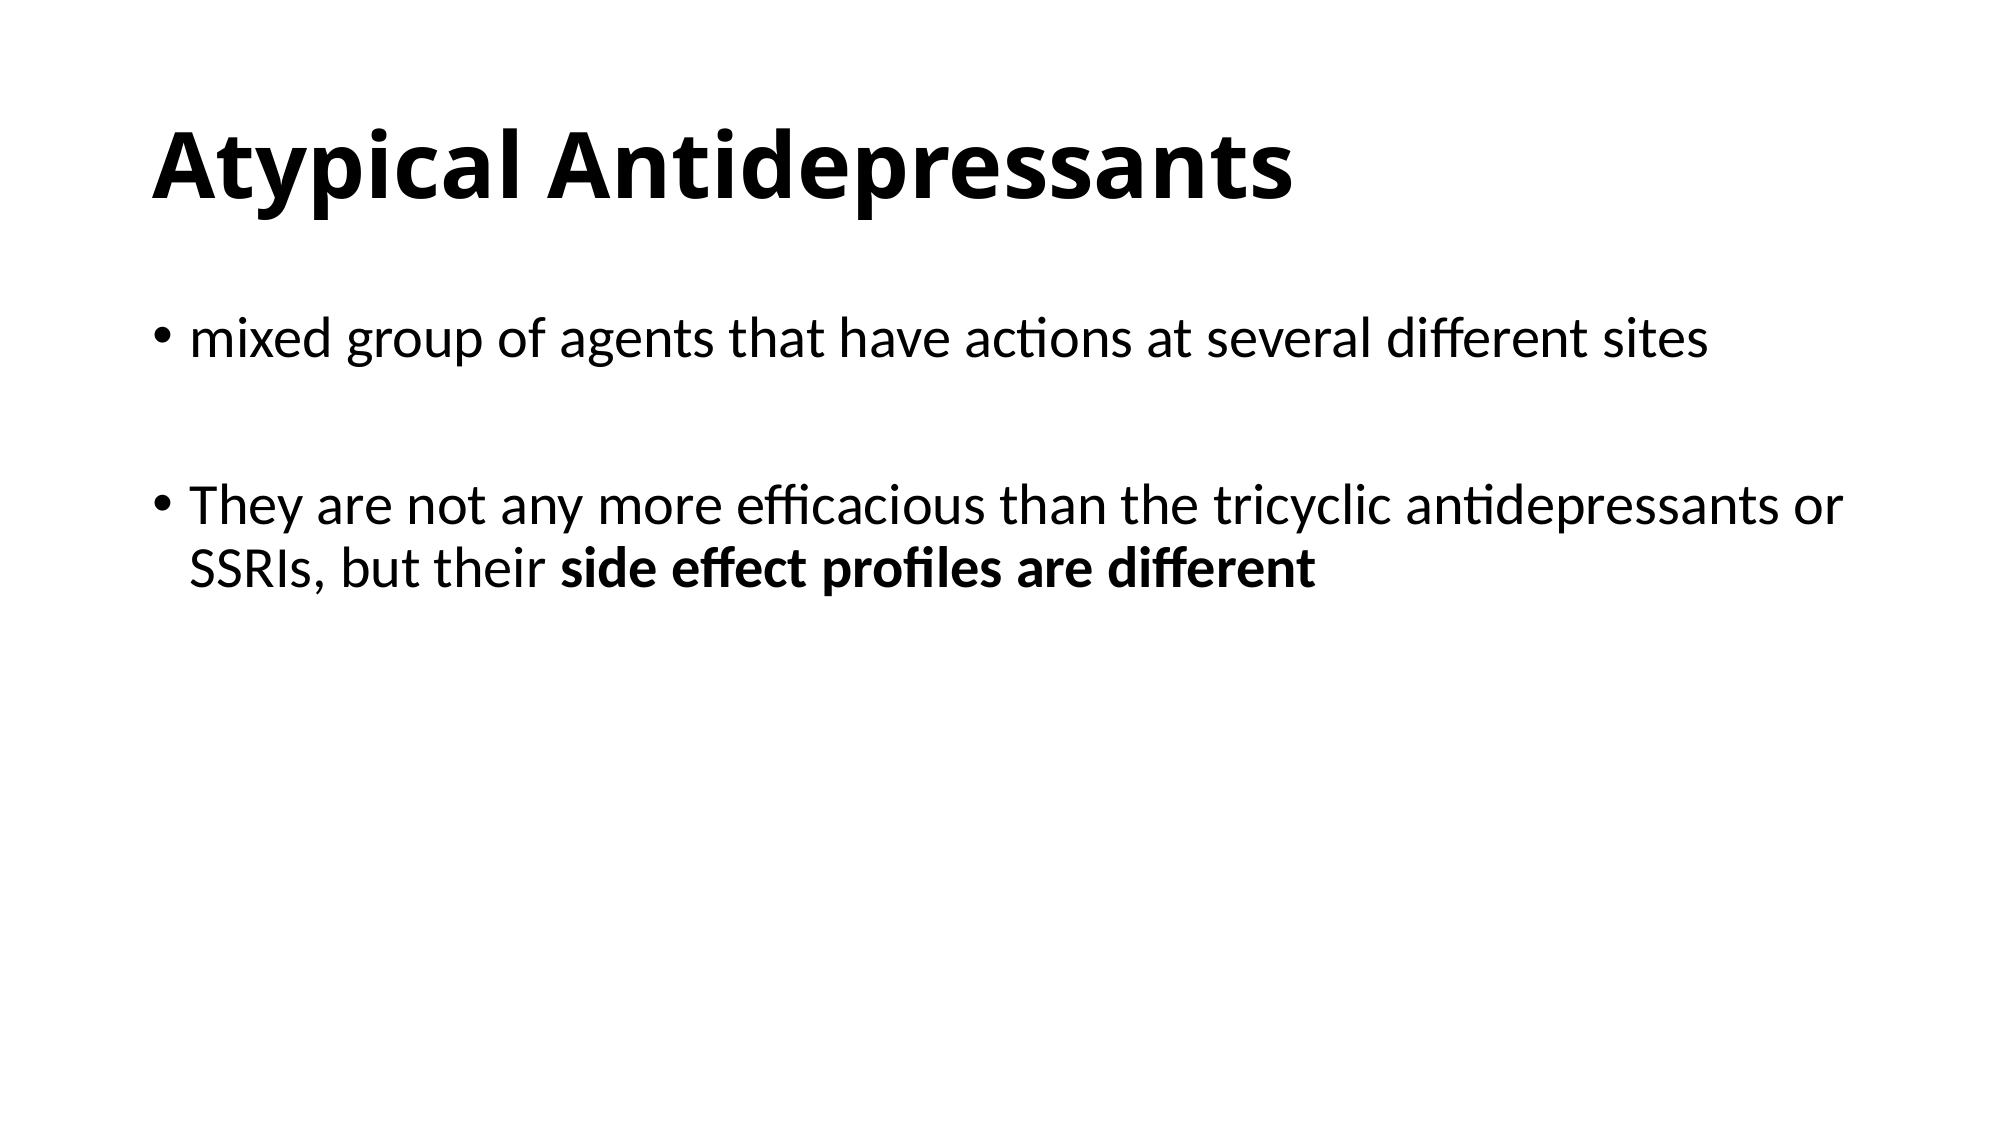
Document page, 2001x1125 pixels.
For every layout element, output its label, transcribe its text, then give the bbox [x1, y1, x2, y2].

title Atypical Antidepressants [137, 59, 1863, 278]
list mixed group of agents that have actions at several different sites They are not any more efficacious than the tricyclic antidepressants or SSRIs, but their side effect profiles are different [137, 299, 1863, 1014]
